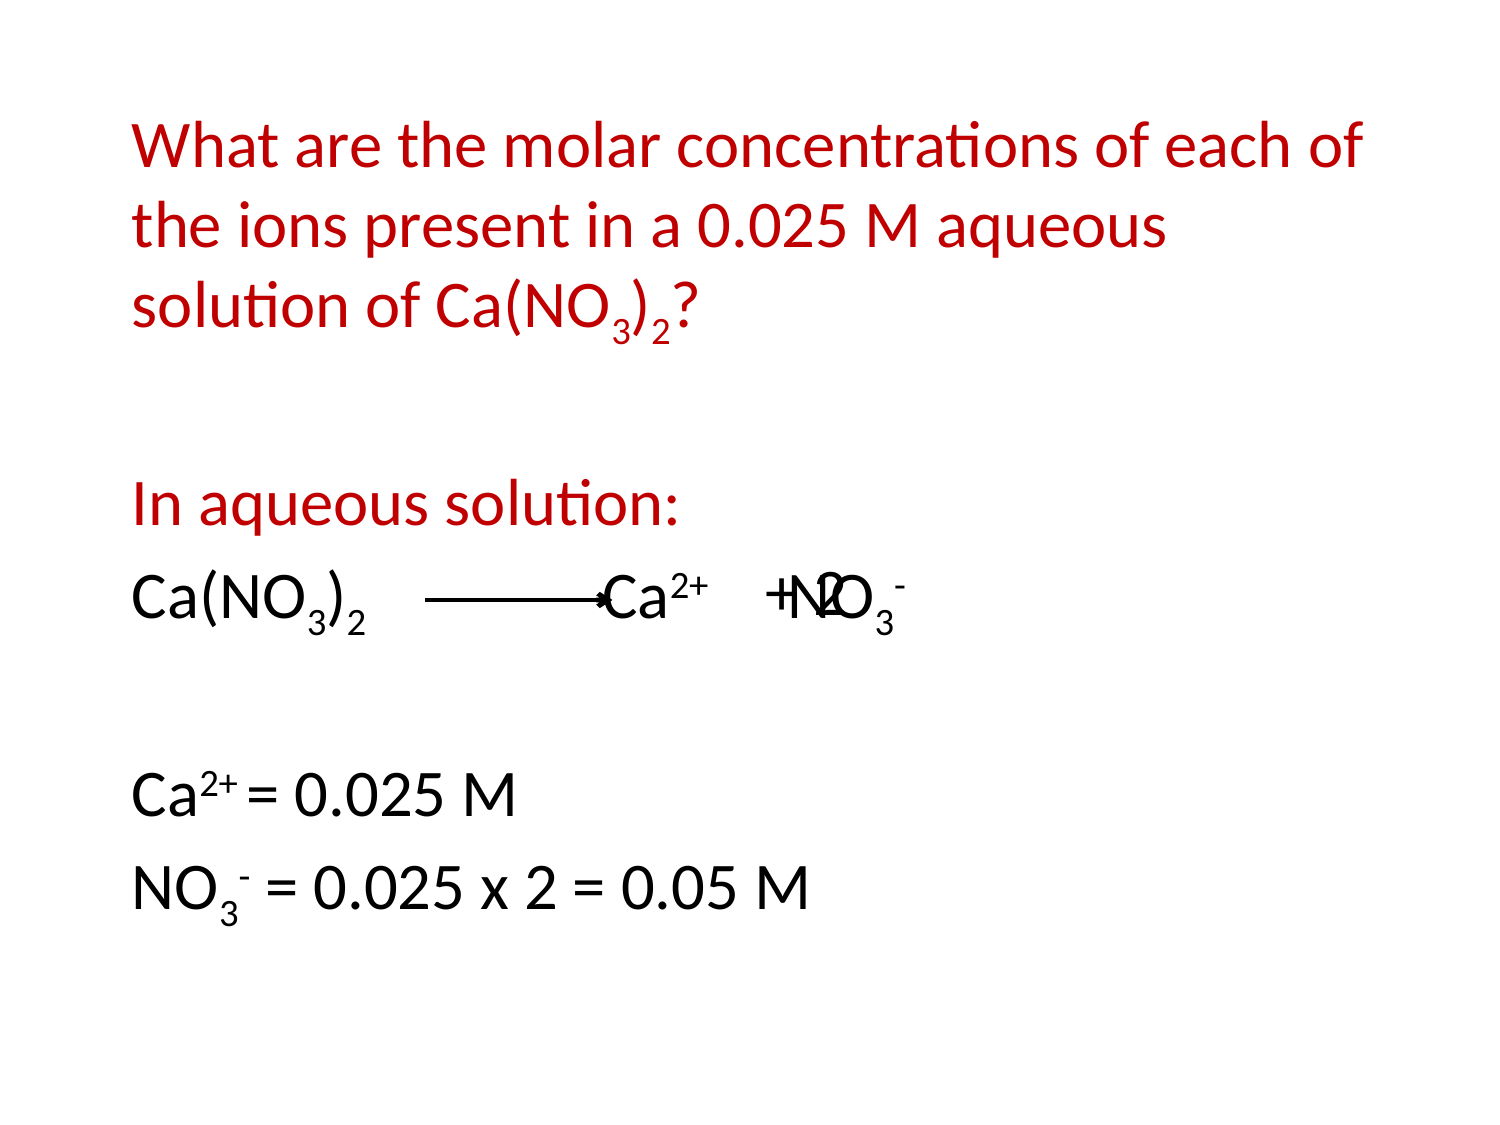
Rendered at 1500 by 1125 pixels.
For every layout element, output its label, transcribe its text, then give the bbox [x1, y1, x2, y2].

text_box + 2 [750, 541, 863, 637]
text_box What are the molar concentrations of each of the ions present in a 0.025 M aqueous solution of Ca(NO3)2? In aqueous solution: Ca(NO3)2 Ca2+ NO3- Ca2+ = 0.025 M NO3- = 0.025 x 2 = 0.05 M [117, 93, 1393, 975]
